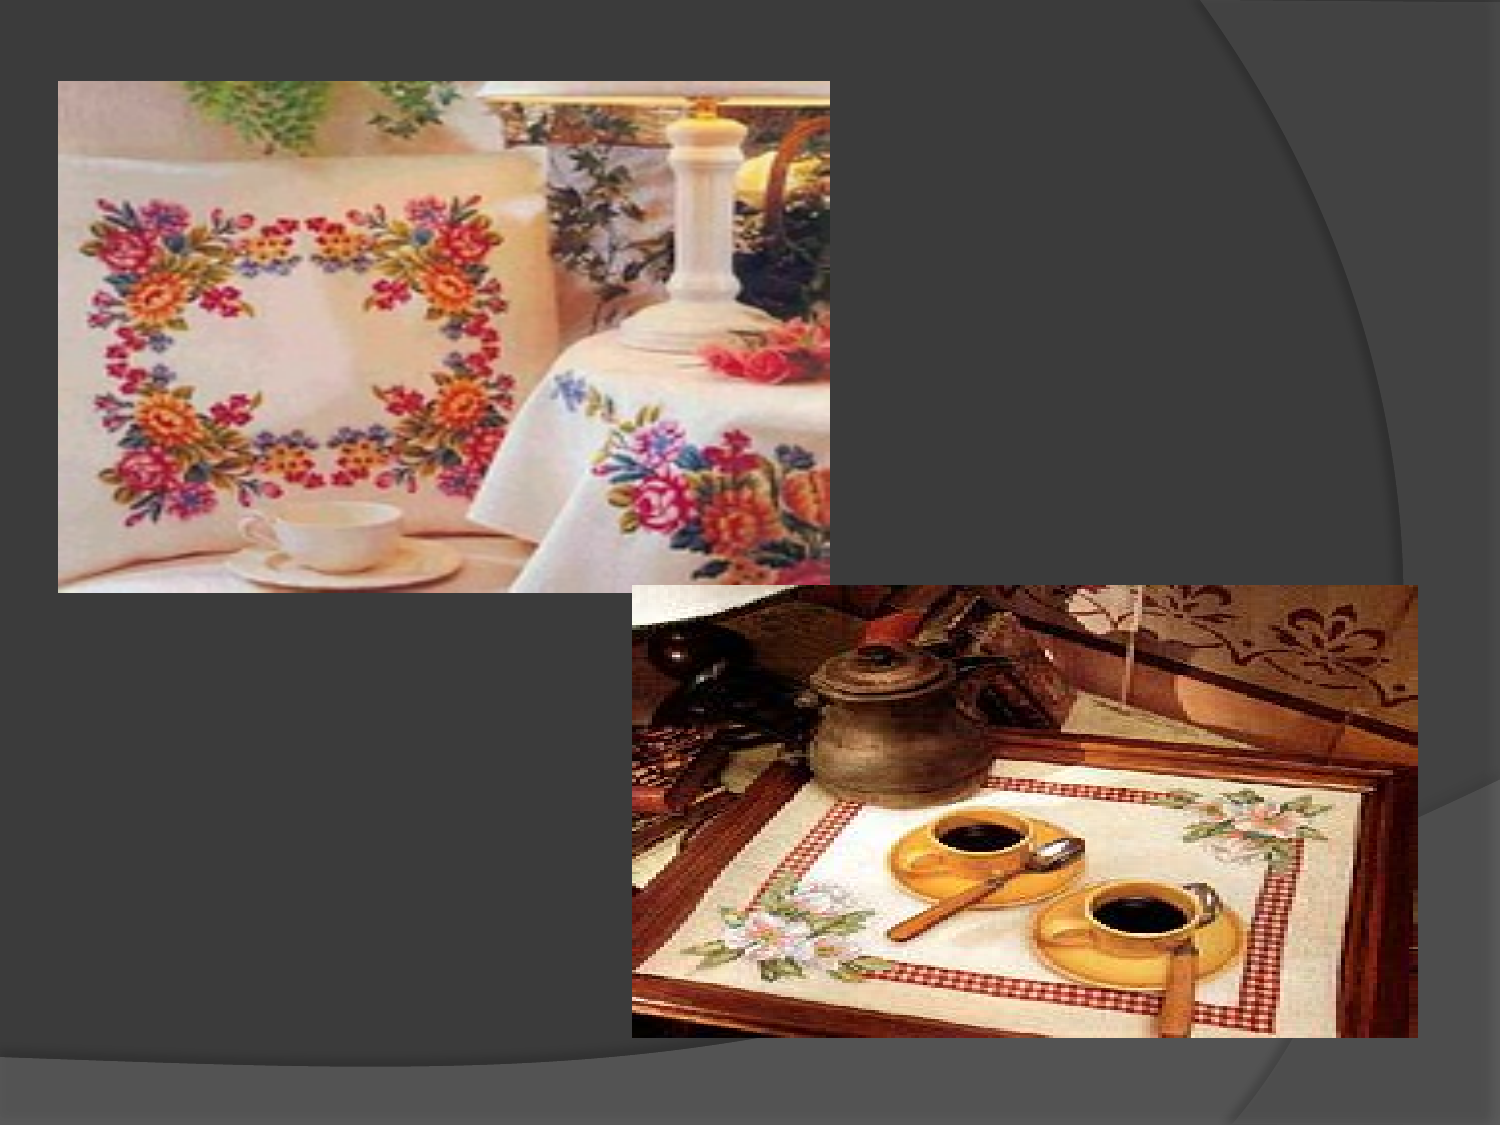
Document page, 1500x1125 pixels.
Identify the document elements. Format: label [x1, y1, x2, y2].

list [58, 81, 830, 594]
picture [632, 585, 1419, 1038]
